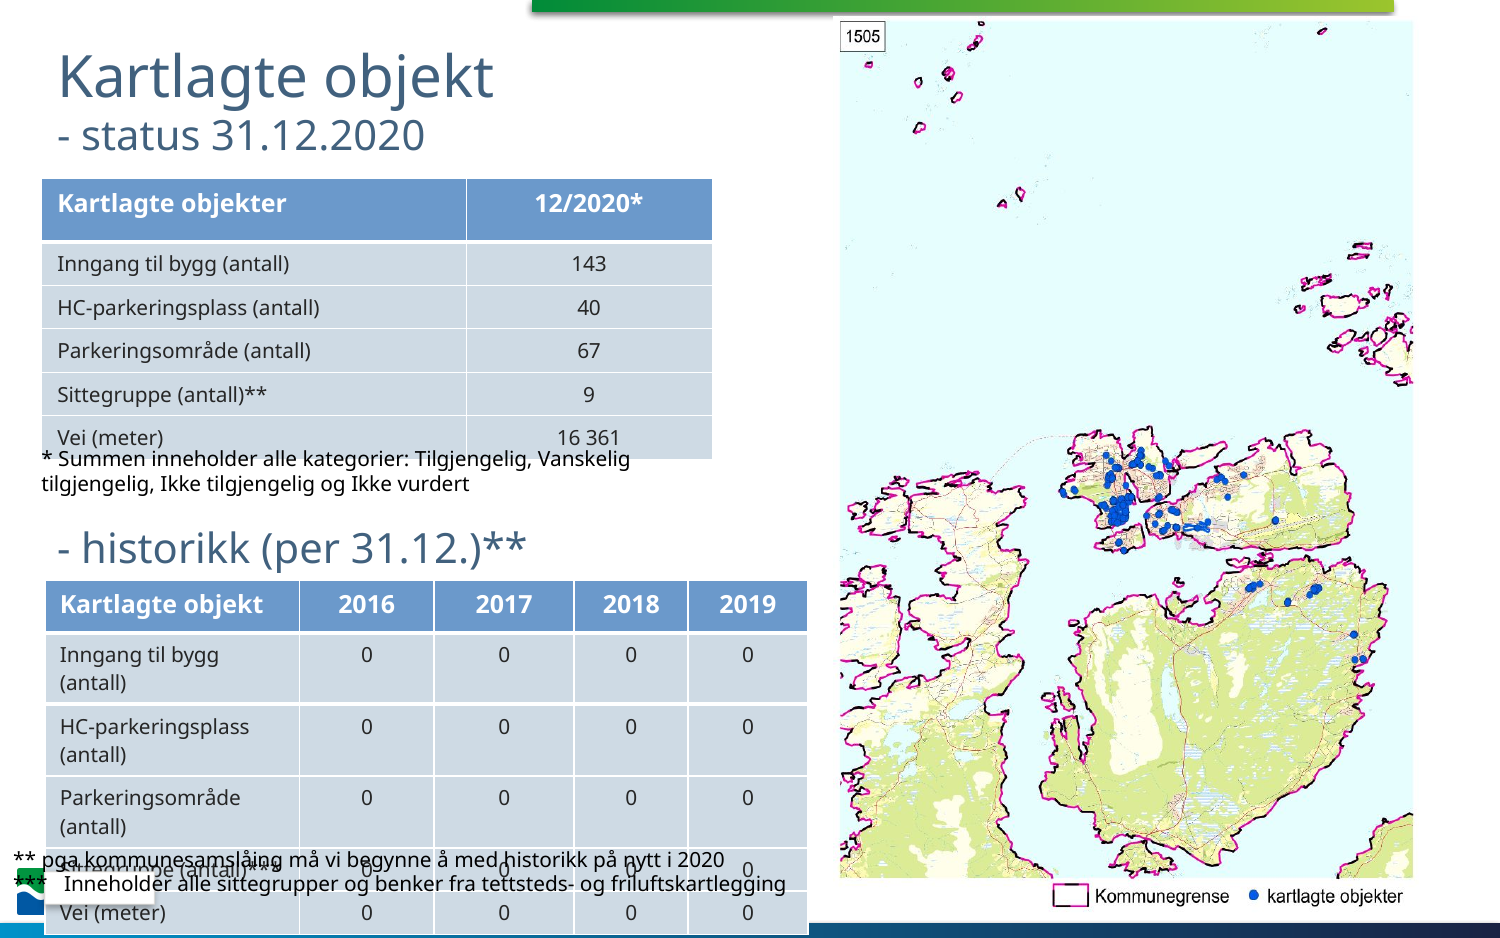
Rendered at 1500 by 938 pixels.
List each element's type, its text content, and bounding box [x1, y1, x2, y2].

table_cell 0 [435, 635, 573, 702]
table_cell Sittegruppe (antall)** [42, 373, 466, 415]
text_box ** pga kommunesamslåing må vi begynne å med historikk på nytt i 2020 *** Inneholder alle sittegrupper og benker fra tettsteds- og friluftskartlegging [0, 838, 802, 904]
table_header 2016 [300, 581, 433, 631]
text_box - historikk (per 31.12.)** [42, 496, 828, 580]
table_cell 143 [467, 244, 712, 285]
table_cell HC-parkeringsplass (antall) [42, 286, 466, 328]
text_box * Summen inneholder alle kategorier: Tilgjengelig, Vanskelig tilgjengelig, Ikke tilgjengelig og Ikke vurdert [26, 438, 711, 504]
table_cell Parkeringsområde (antall) [42, 329, 466, 372]
table_cell 0 [435, 777, 573, 838]
table_cell 16 361 [467, 416, 712, 459]
table_cell 0 [689, 892, 807, 934]
table_cell 0 [435, 904, 573, 934]
table_cell 9 [467, 373, 712, 415]
table_cell 0 [575, 706, 687, 775]
table_cell 0 [689, 777, 807, 847]
table_header 12/2020* [467, 179, 712, 240]
table_header Kartlagte objekt [46, 581, 299, 631]
table_cell 67 [467, 329, 712, 372]
table_cell Vei (meter) [46, 904, 299, 934]
table_cell 0 [689, 706, 807, 775]
table_cell 0 [575, 635, 687, 702]
text_box Kartlagte objekt - status 31.12.2020 [42, 24, 828, 167]
table_header 2017 [435, 581, 573, 631]
table_cell 0 [300, 904, 433, 934]
table_cell Inngang til bygg (antall) [46, 635, 299, 702]
table_header 2018 [575, 581, 687, 631]
table_cell 0 [802, 849, 807, 890]
table_cell 40 [467, 286, 712, 328]
table_cell 0 [689, 635, 807, 702]
table_header Kartlagte objekter [42, 179, 466, 240]
table_cell HC-parkeringsplass (antall) [46, 706, 299, 775]
table_cell Parkeringsområde (antall) [46, 777, 299, 838]
table_cell 0 [575, 777, 687, 838]
table_cell 0 [300, 706, 433, 775]
picture [833, 16, 1419, 913]
table_cell Inngang til bygg (antall) [42, 244, 466, 285]
table_cell 0 [300, 777, 433, 838]
table_cell 0 [435, 706, 573, 775]
table_header 2019 [689, 581, 807, 631]
table_cell 0 [575, 904, 687, 934]
table_cell 0 [300, 635, 433, 702]
table_cell Vei (meter) [42, 416, 466, 438]
